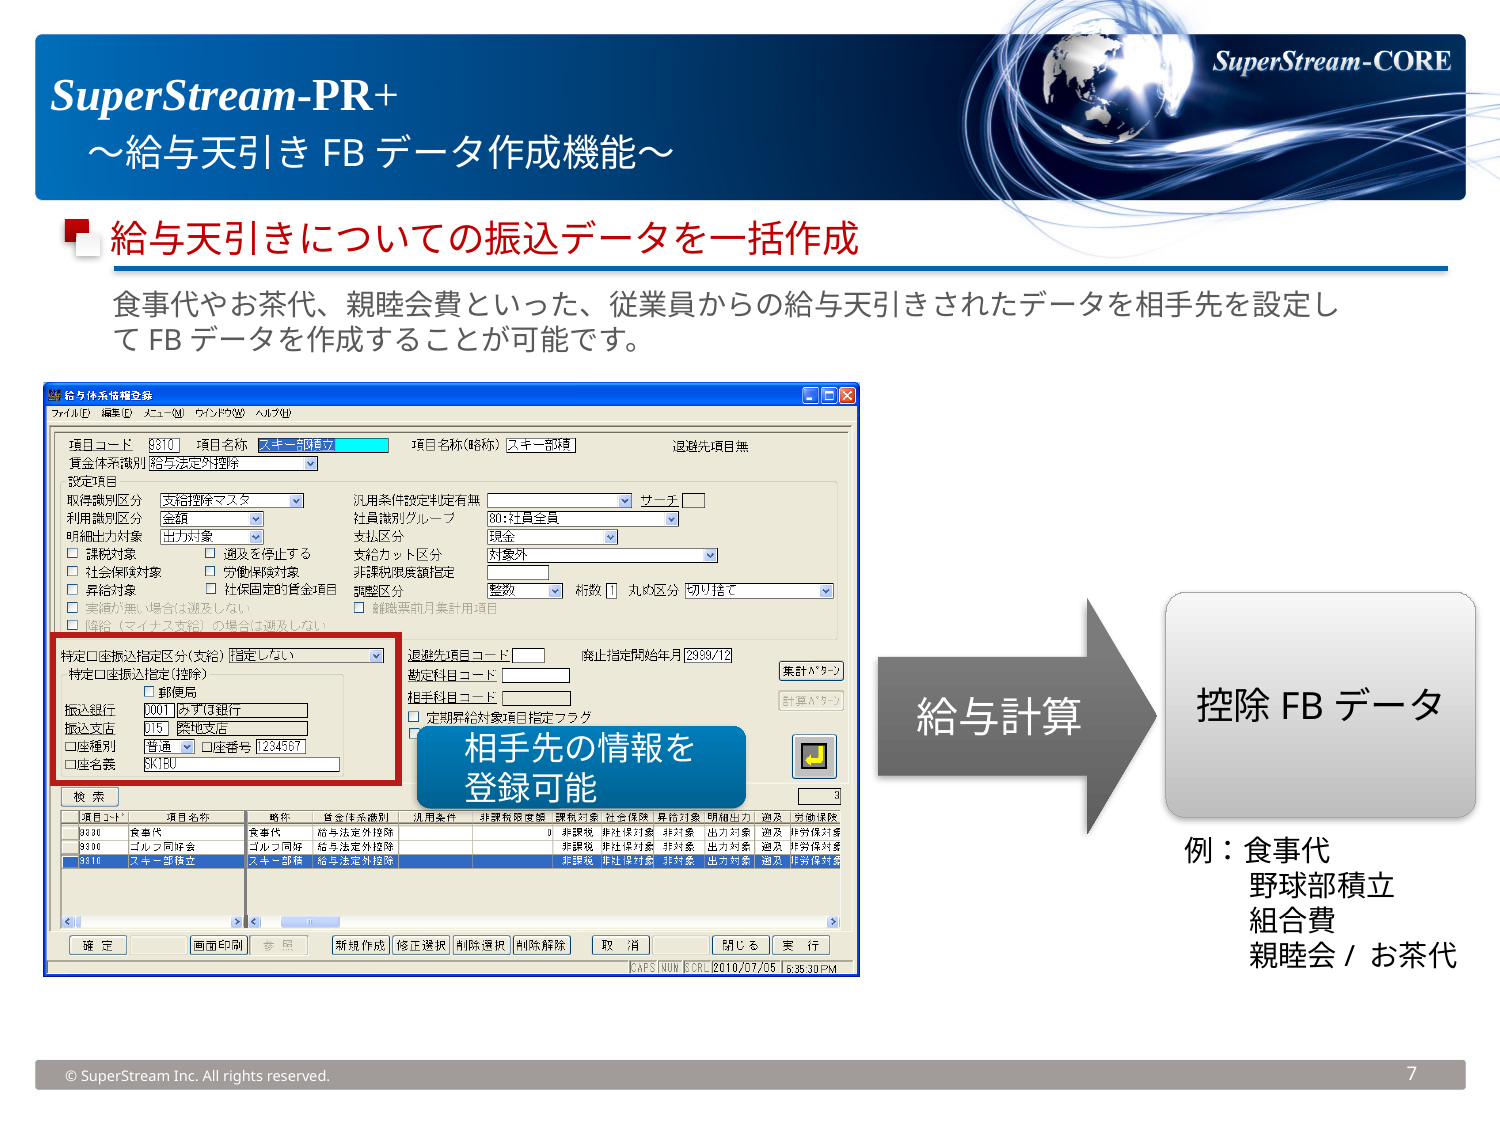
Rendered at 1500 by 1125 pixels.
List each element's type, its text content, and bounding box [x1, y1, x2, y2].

slide_number 7 [1299, 1060, 1418, 1090]
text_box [64, 219, 101, 256]
text_box 給与計算 [877, 597, 1158, 835]
text_box SuperStream-PR+ ～給与天引きFBデータ作成機能～ [35, 43, 1166, 197]
picture [0, 0, 1500, 1125]
footer © SuperStream Inc. All rights reserved. [50, 1059, 423, 1094]
text_box 食事代やお茶代、親睦会費といった、従業員からの給与天引きされたデータを相手先を設定してFBデータを作成することが可能です。 [97, 279, 1369, 364]
text_box 控除FBデータ [1165, 592, 1476, 818]
text_box 例：食事代 野球部積立 組合費 親睦会/ お茶代 [1169, 824, 1473, 1015]
text_box 給与天引きについての振込データを一括作成 [96, 208, 1282, 268]
